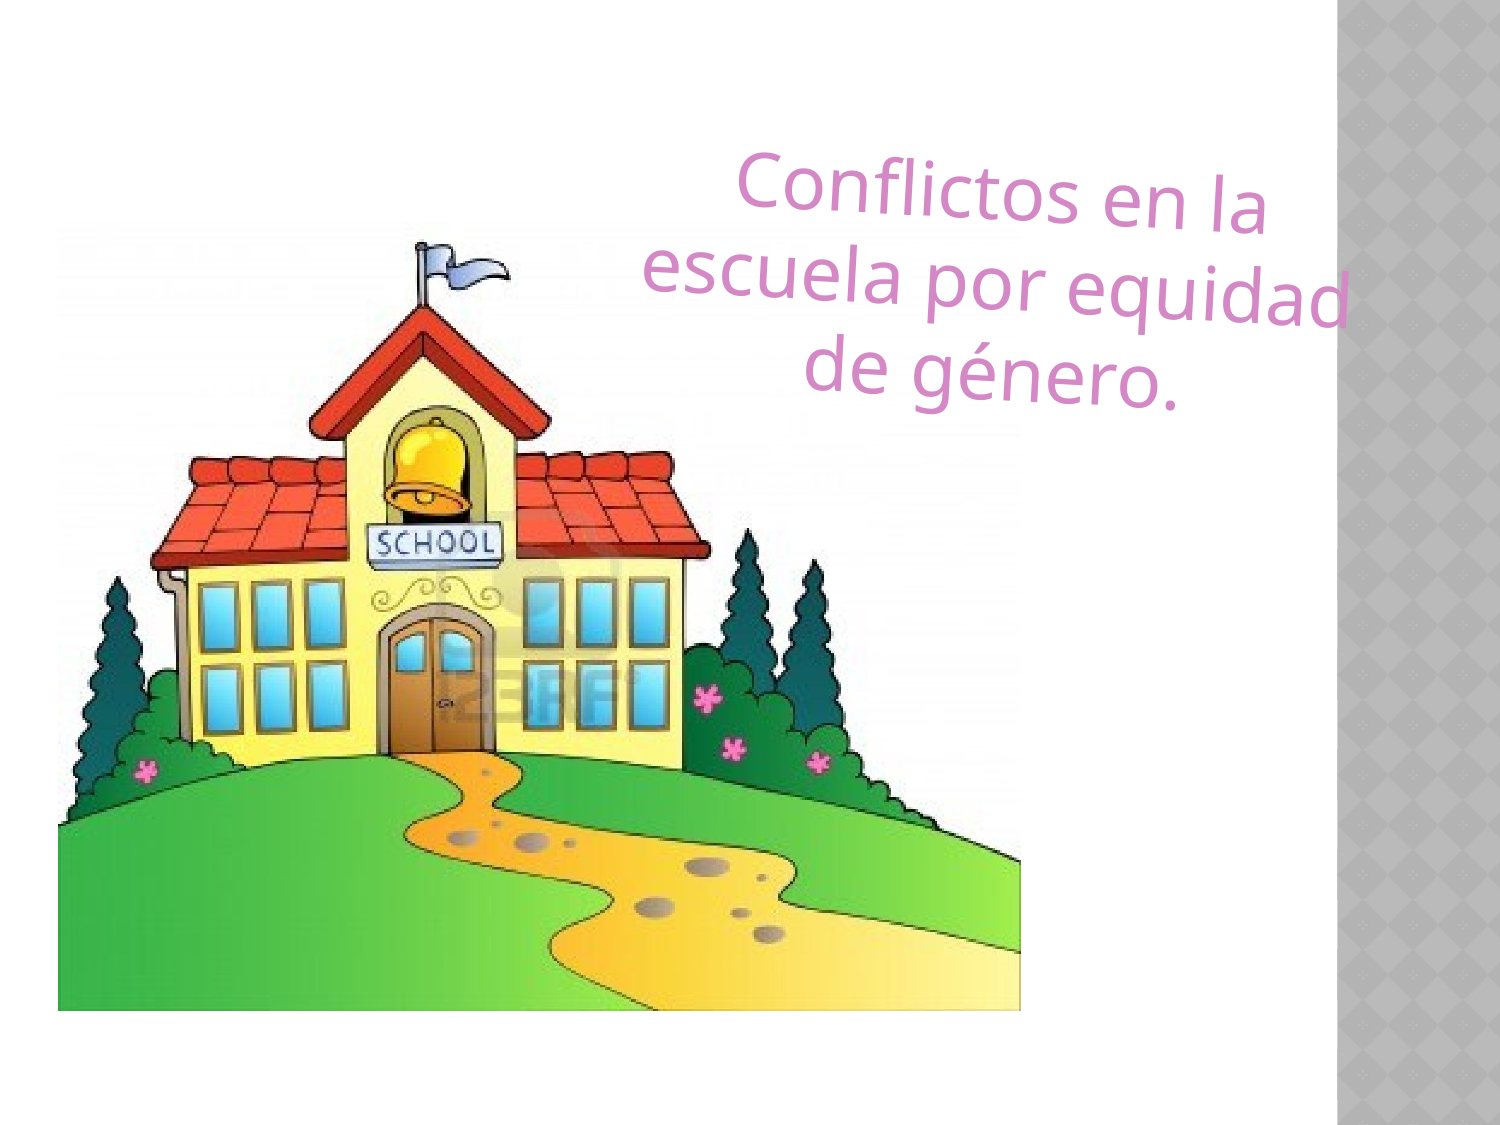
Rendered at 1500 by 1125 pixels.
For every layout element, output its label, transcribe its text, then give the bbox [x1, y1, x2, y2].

picture [58, 222, 1021, 1012]
text_box Conflictos en la escuela por equidad de género. [619, 117, 1386, 444]
